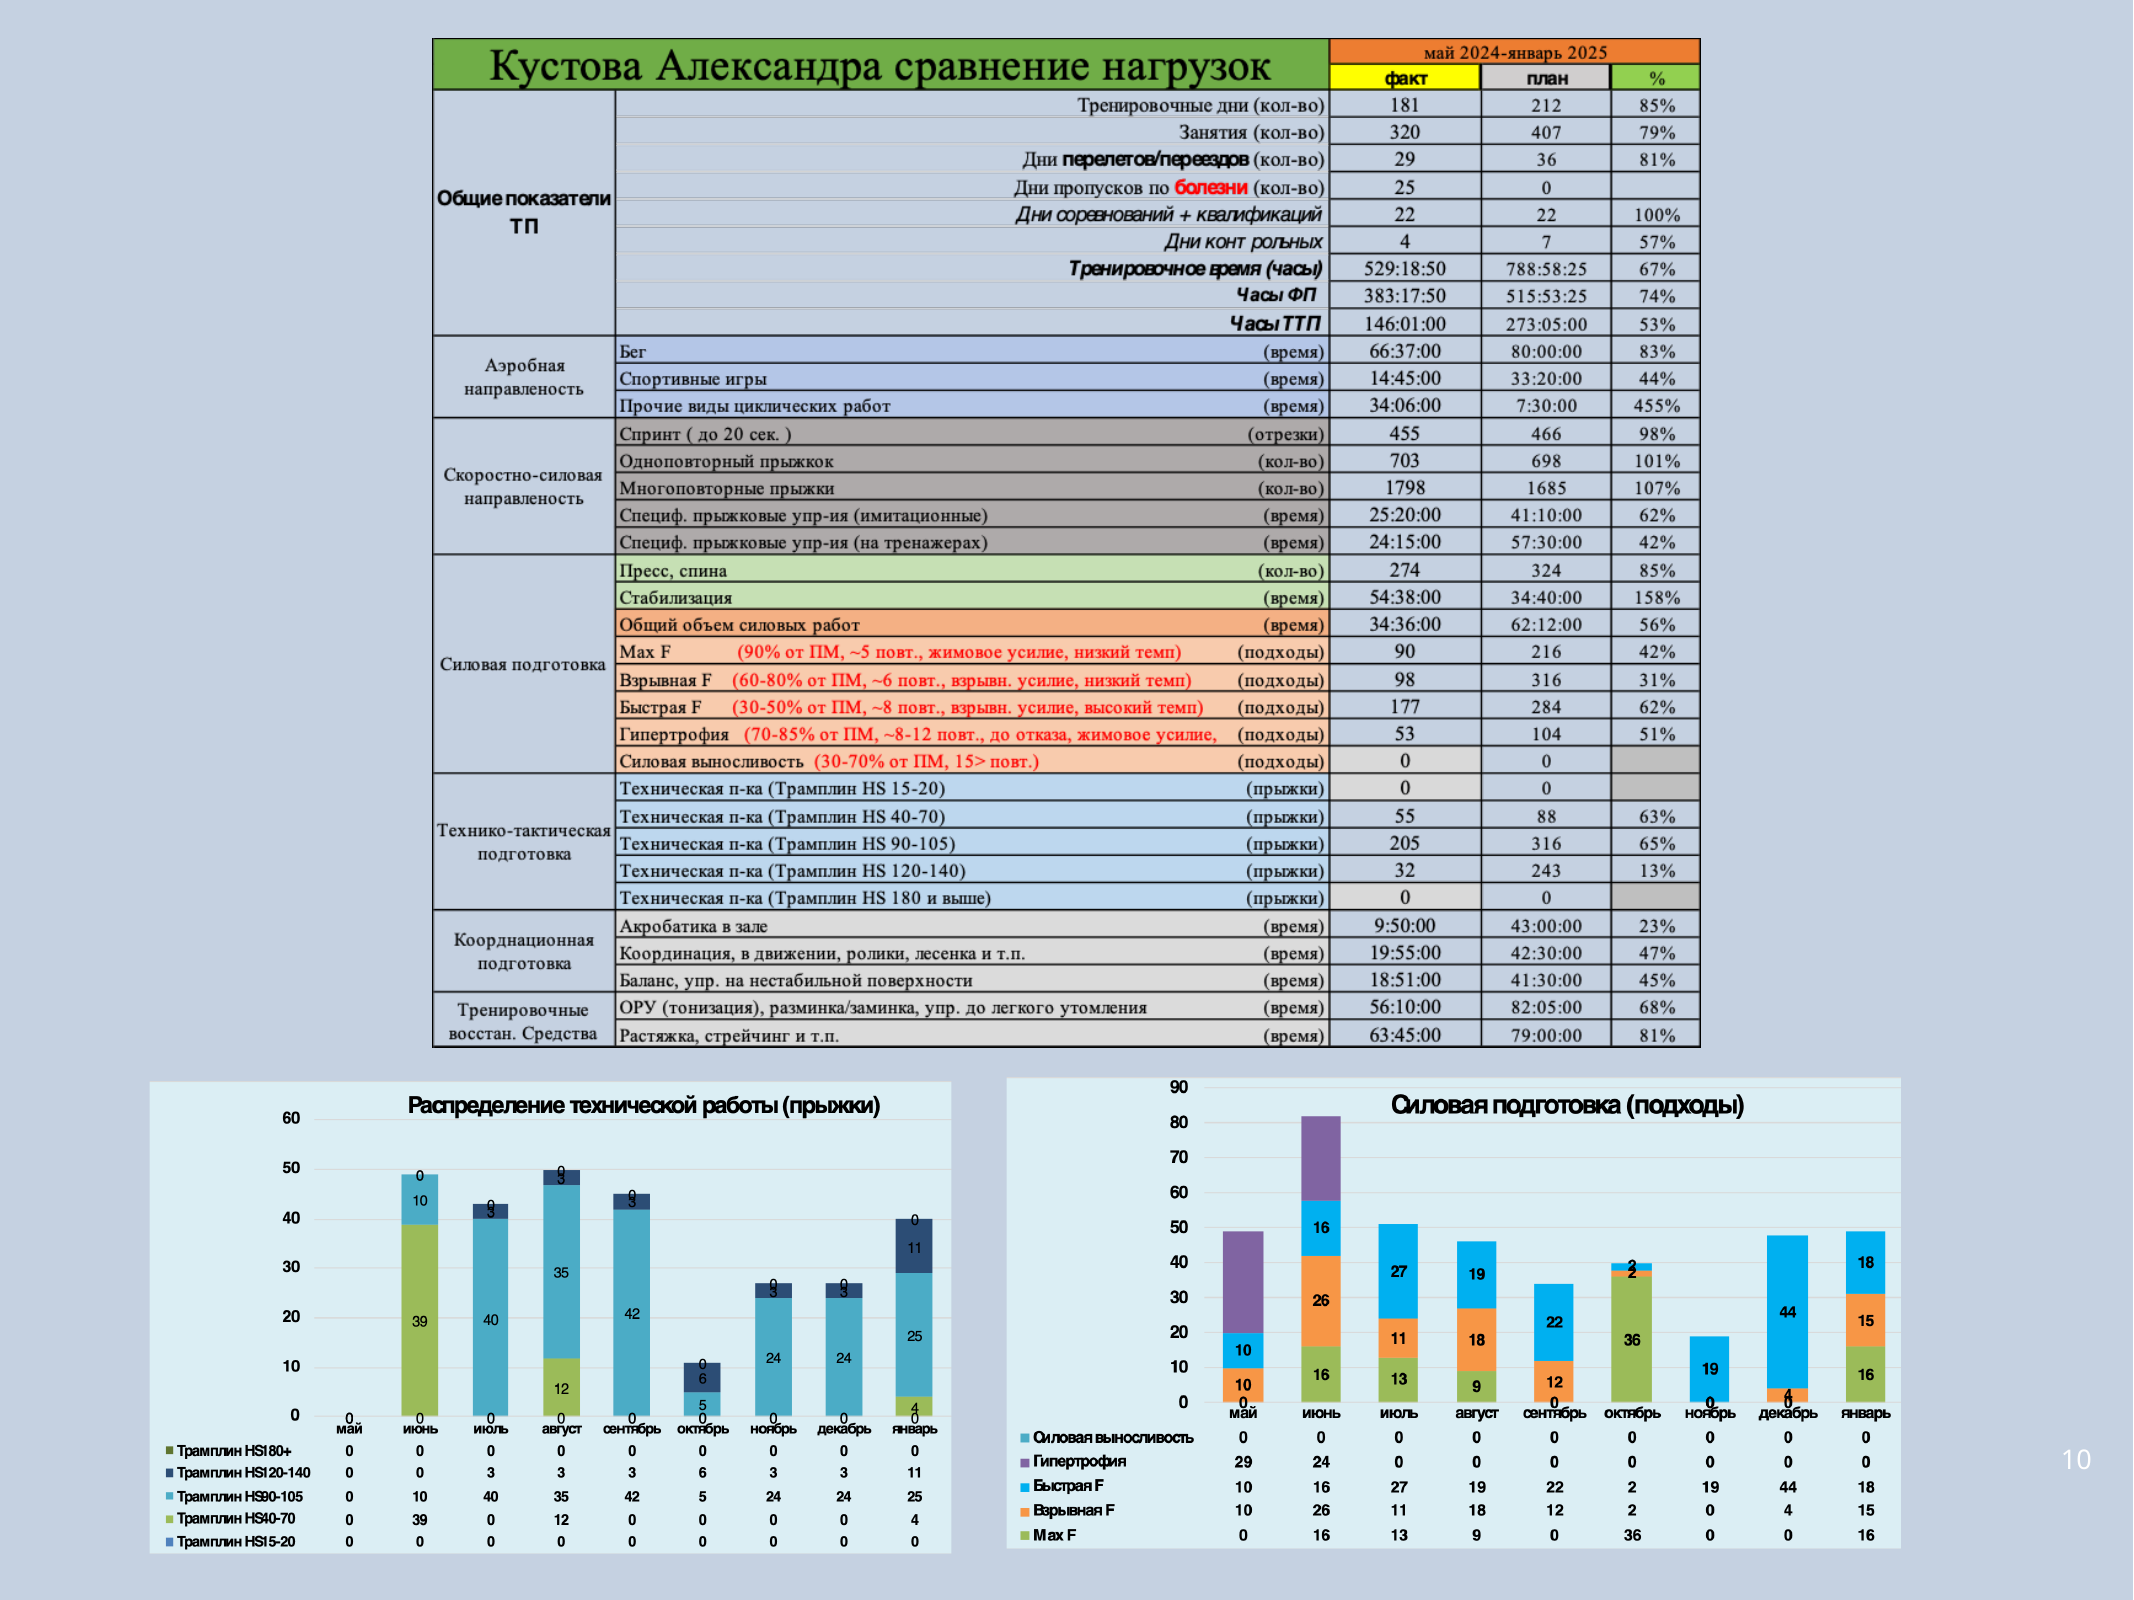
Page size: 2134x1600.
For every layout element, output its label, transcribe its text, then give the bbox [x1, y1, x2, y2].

picture [432, 38, 1701, 1048]
picture [1006, 1076, 1902, 1550]
slide_number 10 [2052, 1435, 2101, 1488]
picture [149, 1081, 952, 1554]
